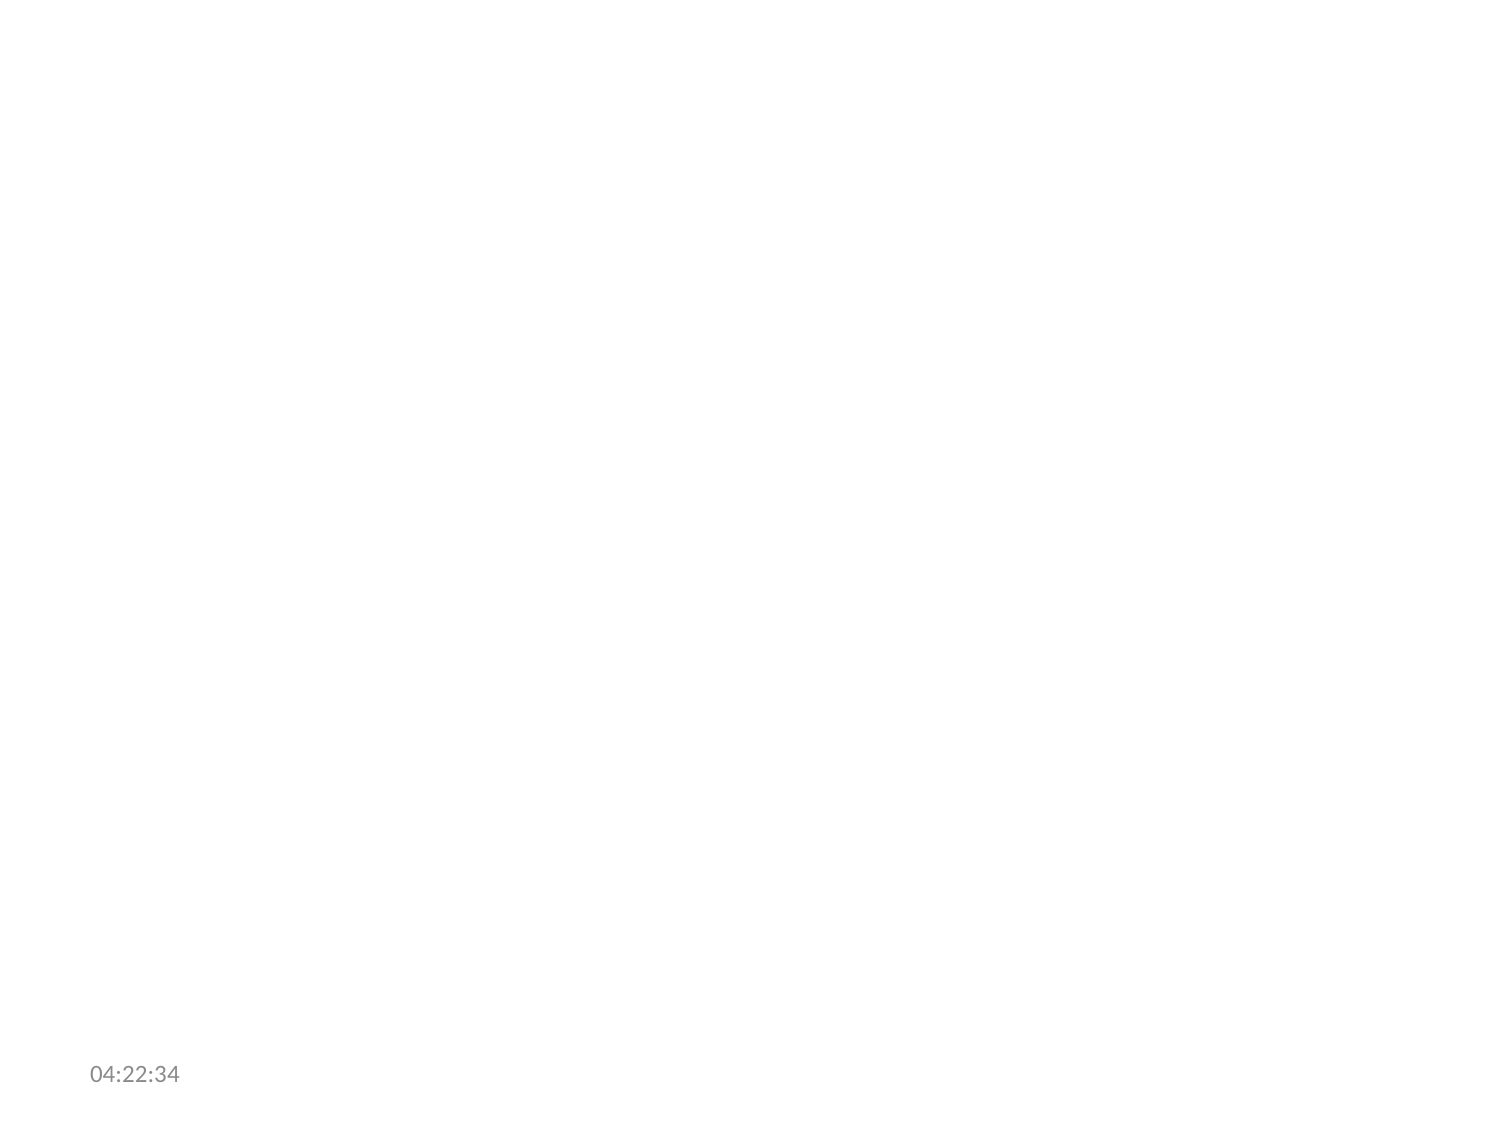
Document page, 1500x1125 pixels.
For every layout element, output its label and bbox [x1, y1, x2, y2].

slide_number [75, 1042, 425, 1103]
